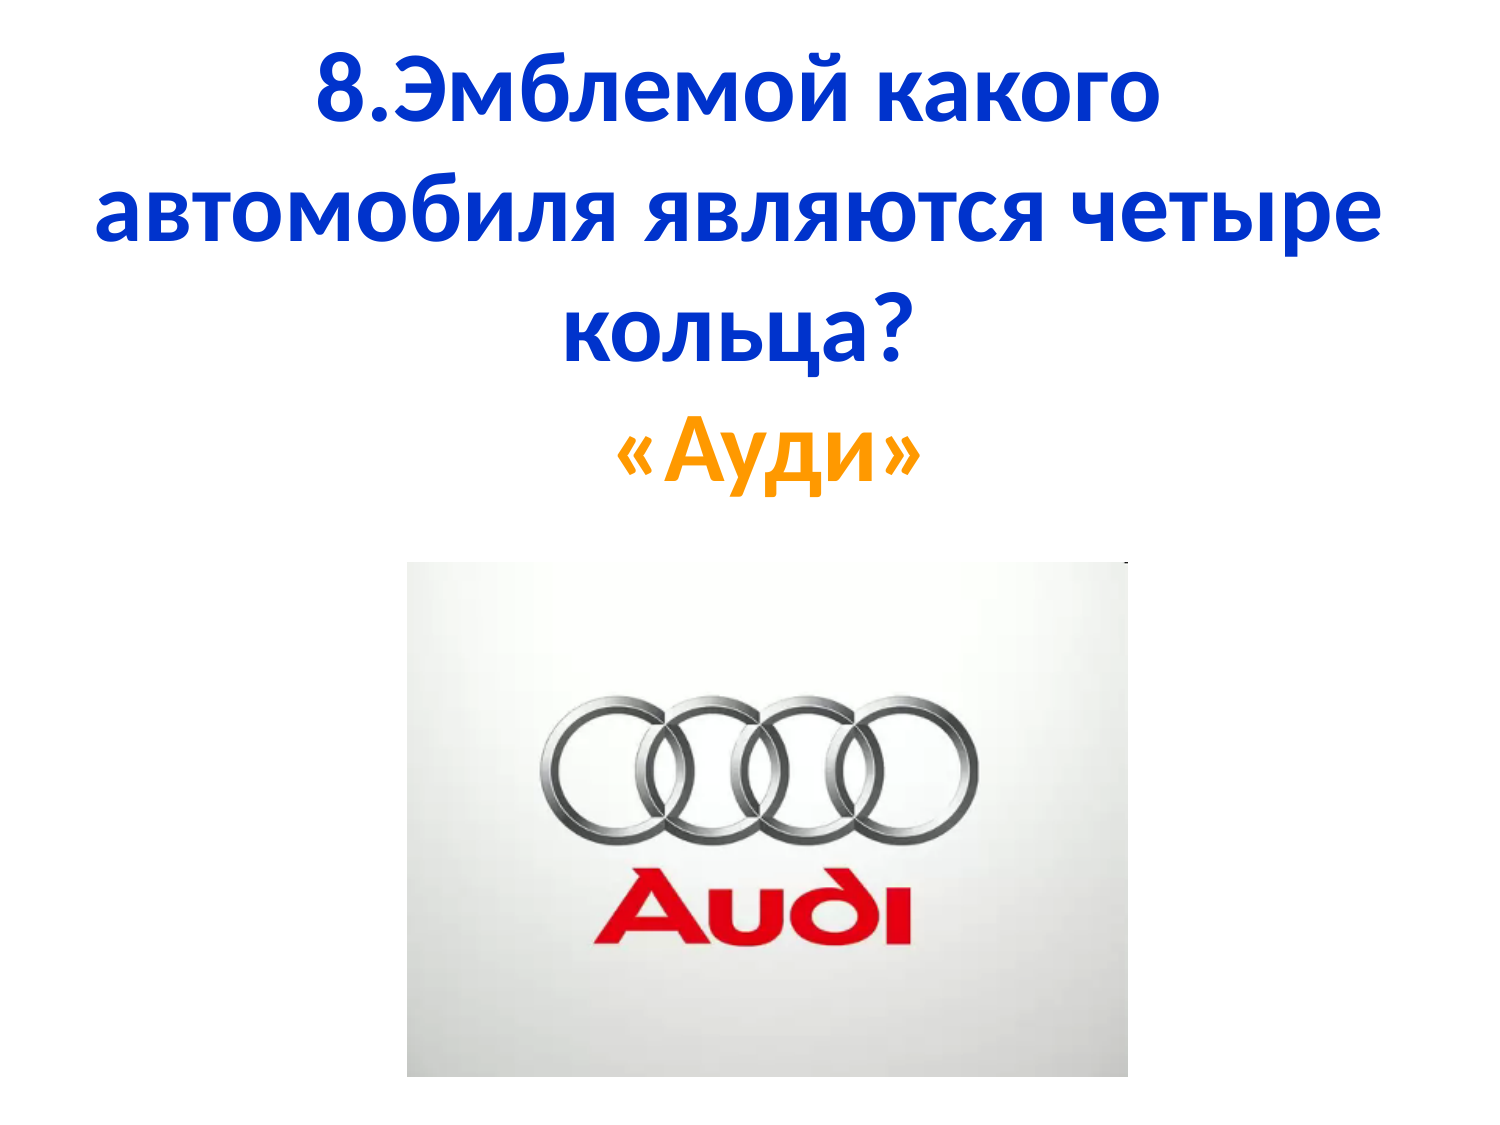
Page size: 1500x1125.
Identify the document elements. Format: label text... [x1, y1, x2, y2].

picture [407, 562, 1128, 1078]
title 8.Эмблемой какого автомобиля являются четыре кольца? [53, 78, 1425, 324]
list «Ауди» [96, 373, 1447, 1065]
